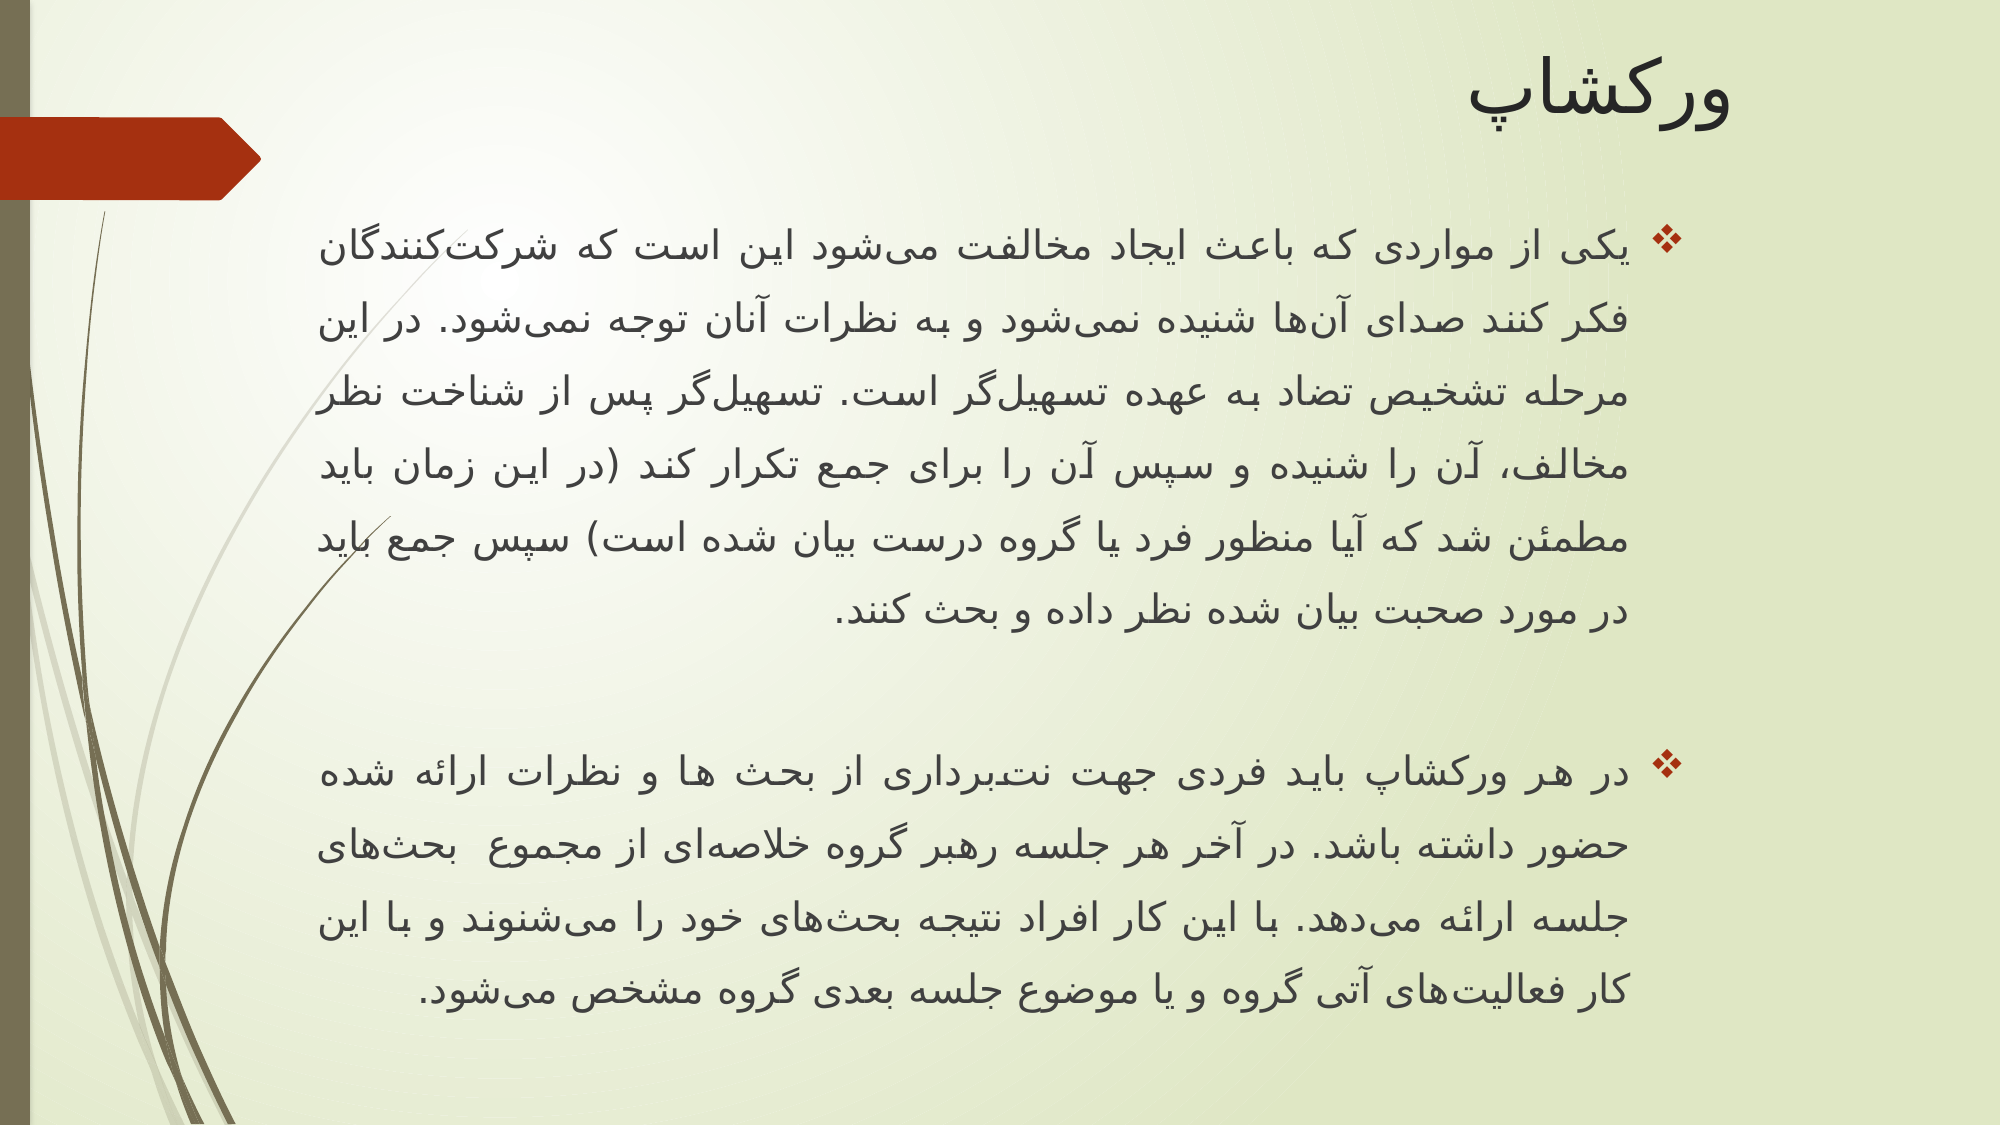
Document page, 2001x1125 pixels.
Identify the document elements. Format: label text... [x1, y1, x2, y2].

list یکی از مواردی که باعث ایجاد مخالفت می‌شود این است که شرکت‌کنندگان فکر کنند صدای آن‌ها شنیده نمی‌شود و به نظرات آنان توجه نمی‌شود. در این مرحله تشخیص تضاد به عهده تسهیل‌گر است. تسهیل‌گر پس از شناخت نظر مخالف، آن را شنیده و سپس آن را برای جمع تکرار کند (در این زمان باید مطمئن شد که آیا منظور فرد یا گروه درست بیان شده است) سپس جمع باید در مورد صحبت بیان شده نظر داده و بحث کنند. در هر ورکشاپ باید فردی جهت نت‌برداری از بحث ها و نظرات ارائه شده حضور داشته باشد. در آخر هر جلسه رهبر گروه خلاصه‌ای از مجموع بحث‌های جلسه ارائه می‌دهد. با این کار افراد نتیجه بحث‌های خود را می‌شنوند و با این کار فعالیت‌های آتی گروه و یا موضوع جلسه بعدی گروه مشخص می‌شود. [300, 187, 1700, 1075]
title ورکشاپ [1437, 30, 1750, 149]
